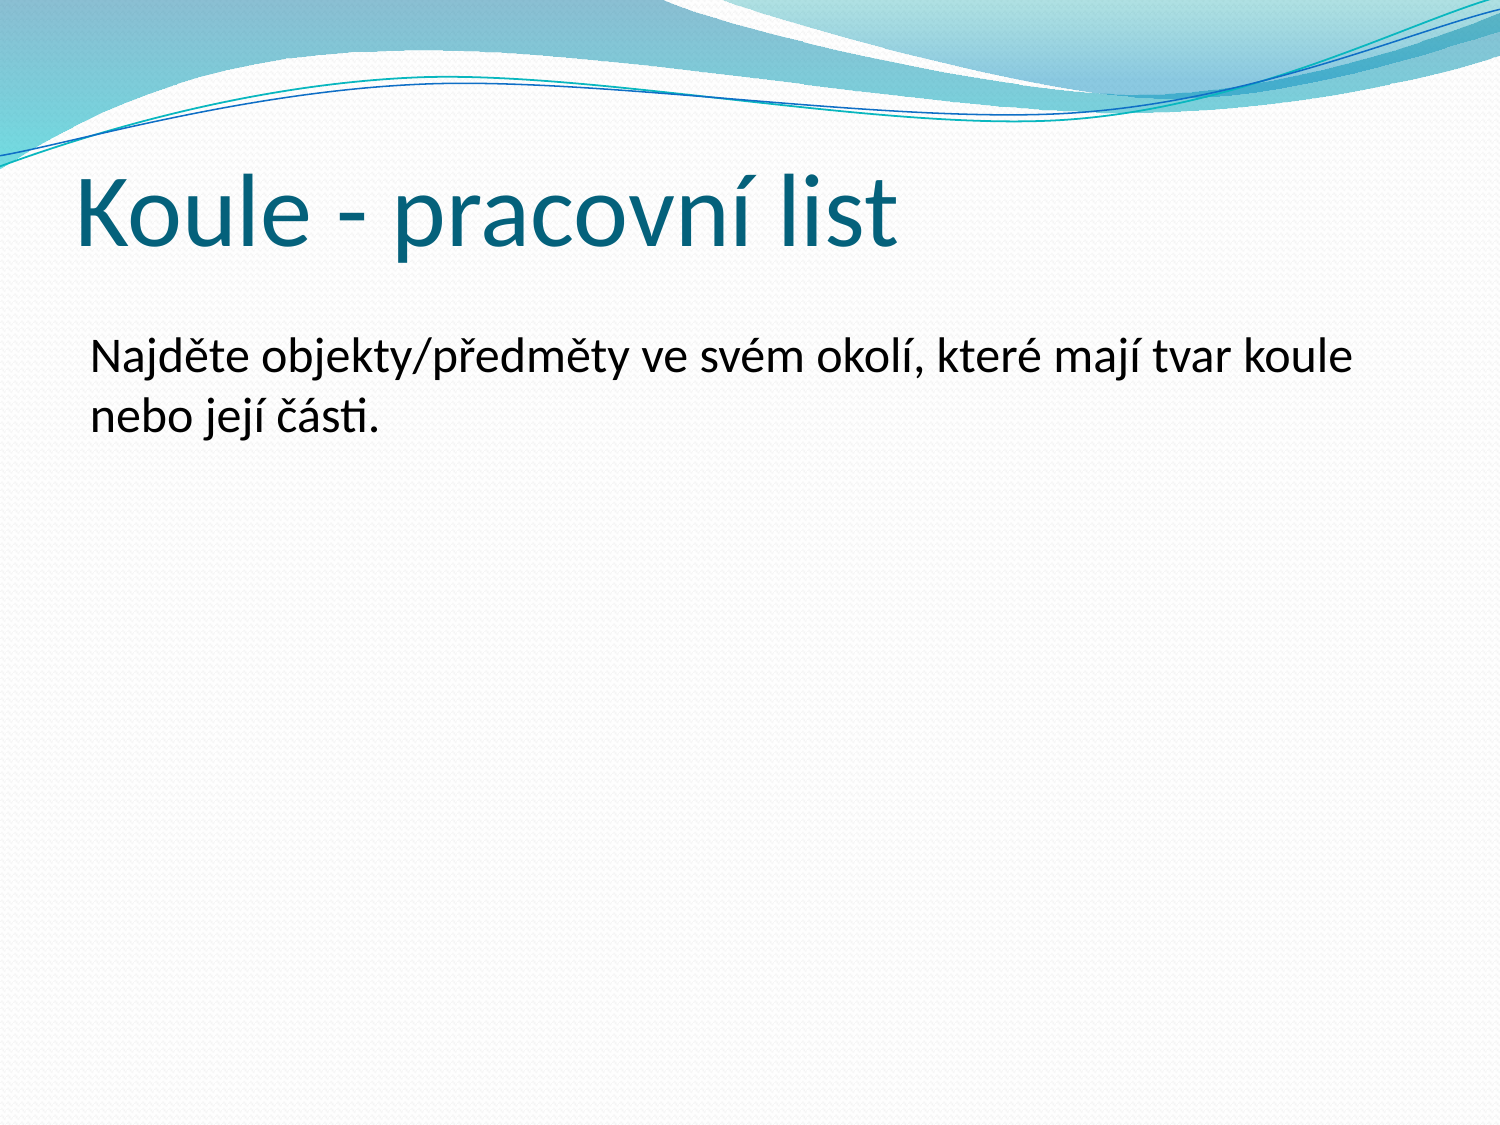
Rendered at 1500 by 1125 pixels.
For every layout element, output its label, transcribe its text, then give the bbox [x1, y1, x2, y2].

list Najděte objekty/předměty ve svém okolí, které mají tvar koule nebo její části. [75, 314, 1424, 1043]
title Koule - pracovní list [75, 115, 1425, 268]
